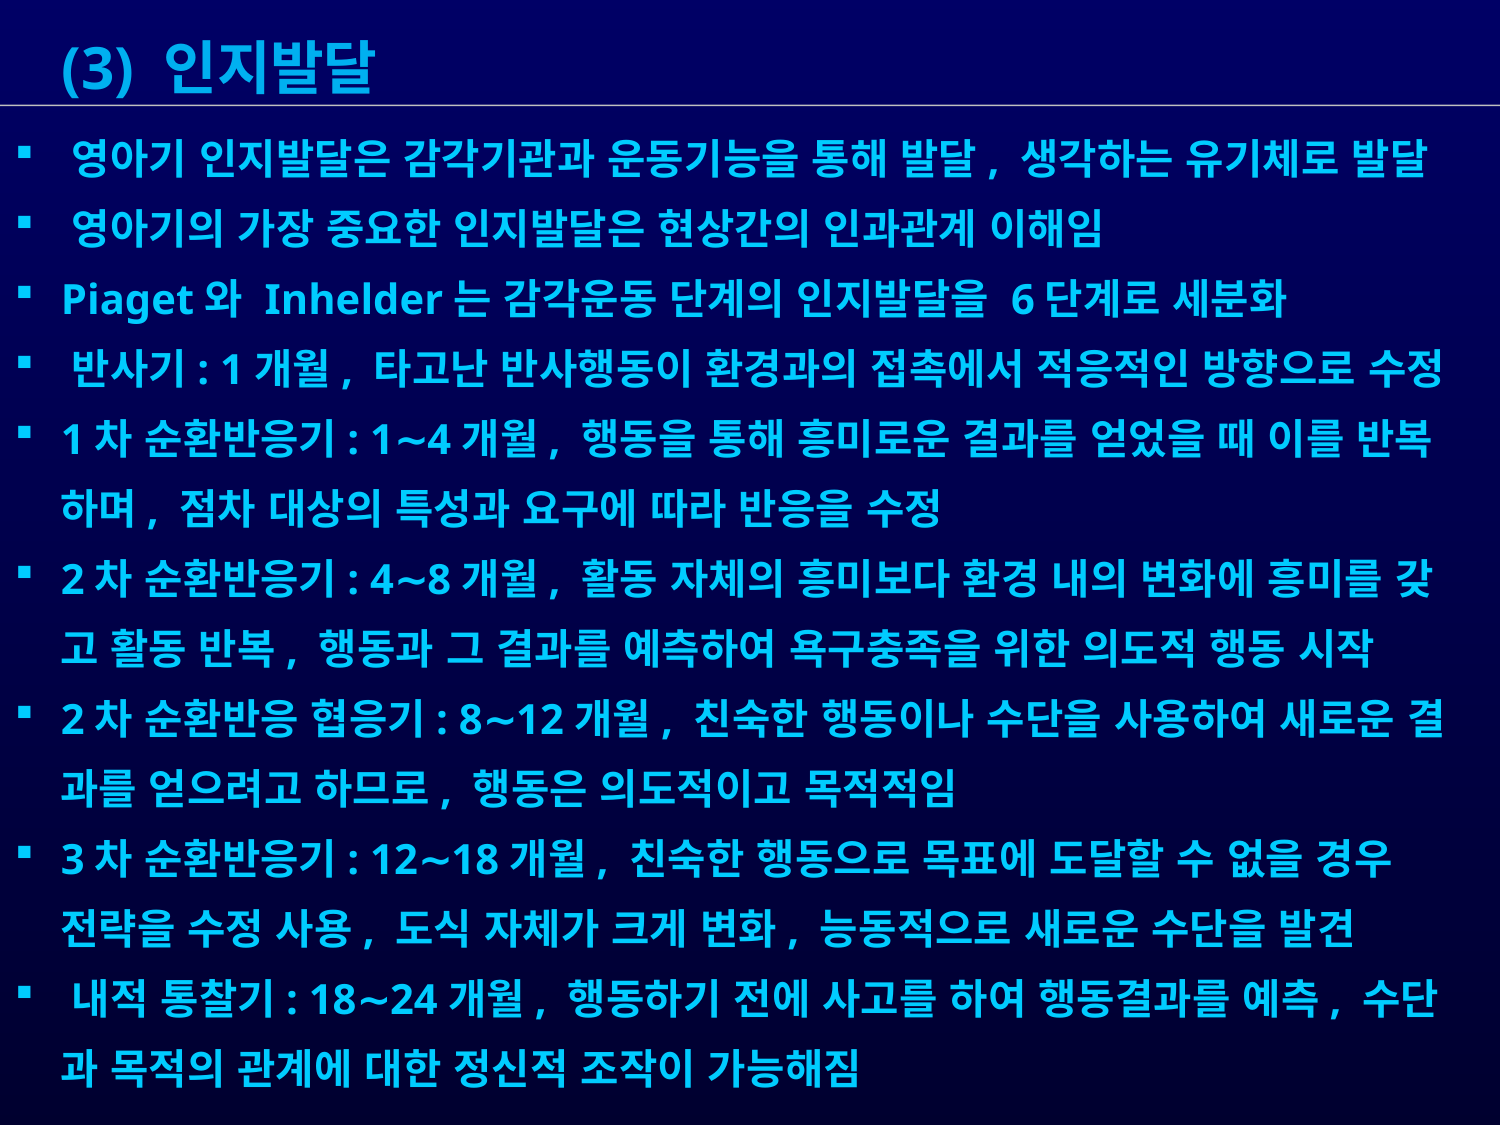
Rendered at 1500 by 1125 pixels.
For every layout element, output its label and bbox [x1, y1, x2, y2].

text_box [0, 23, 1500, 1100]
